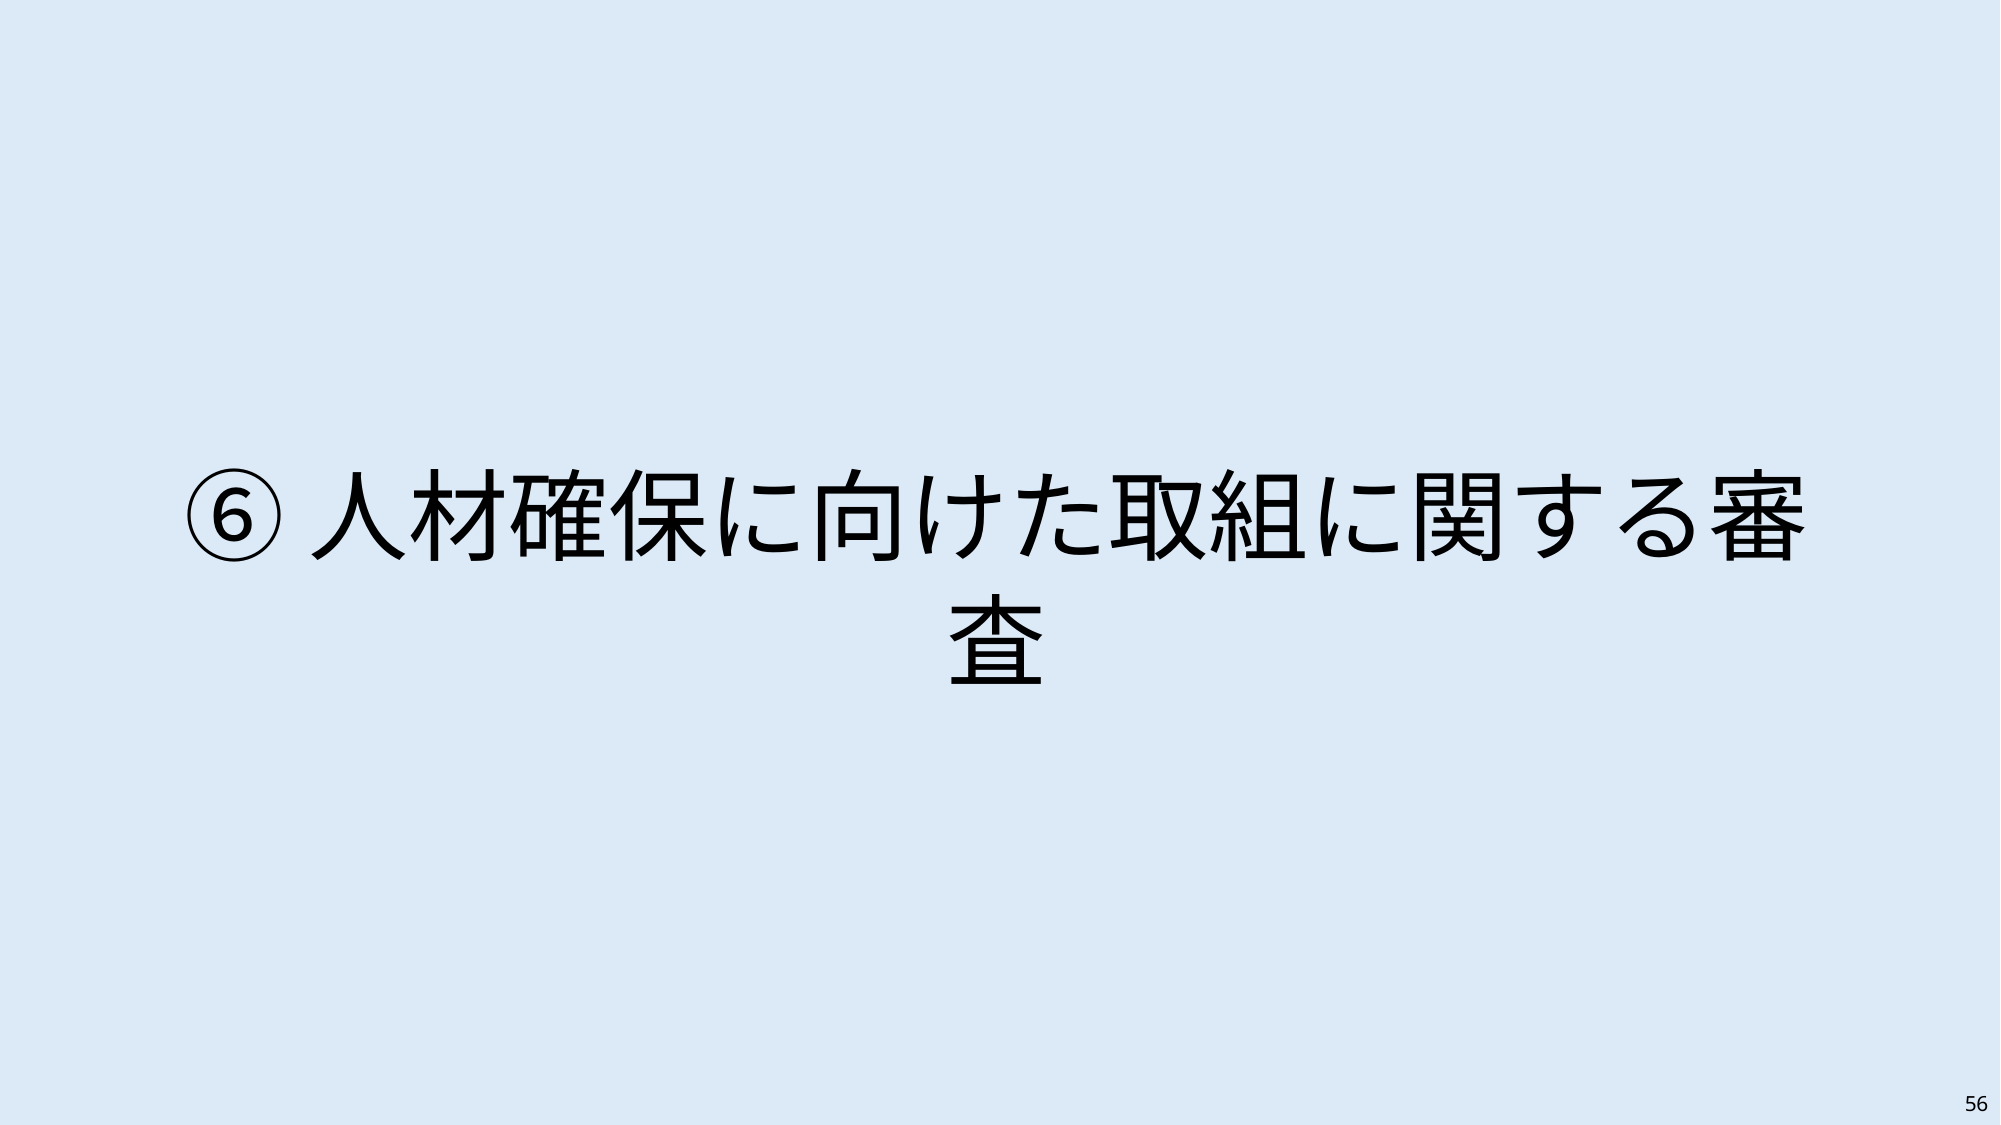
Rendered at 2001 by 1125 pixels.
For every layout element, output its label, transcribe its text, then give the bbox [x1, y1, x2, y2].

text_box ⑥人材確保に向けた取組に関する審査 [125, 298, 1867, 827]
